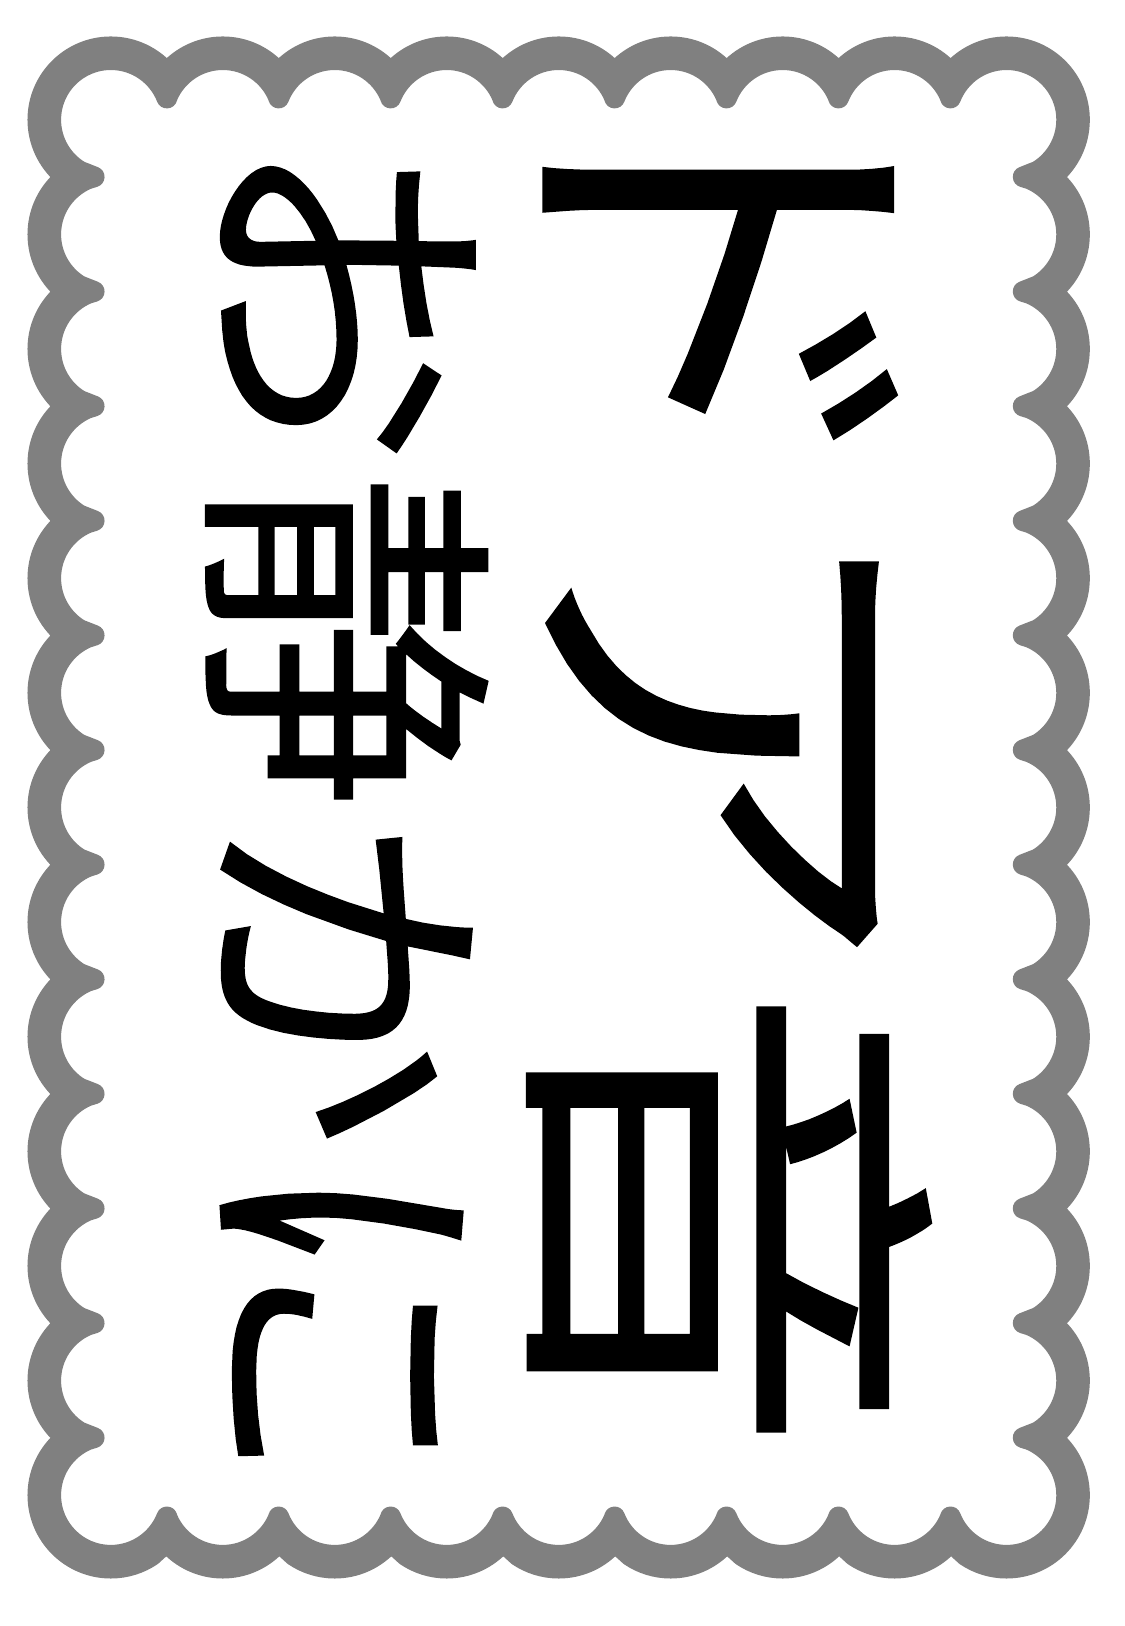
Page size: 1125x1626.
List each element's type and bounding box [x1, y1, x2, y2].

text_box [35, 44, 1082, 1571]
